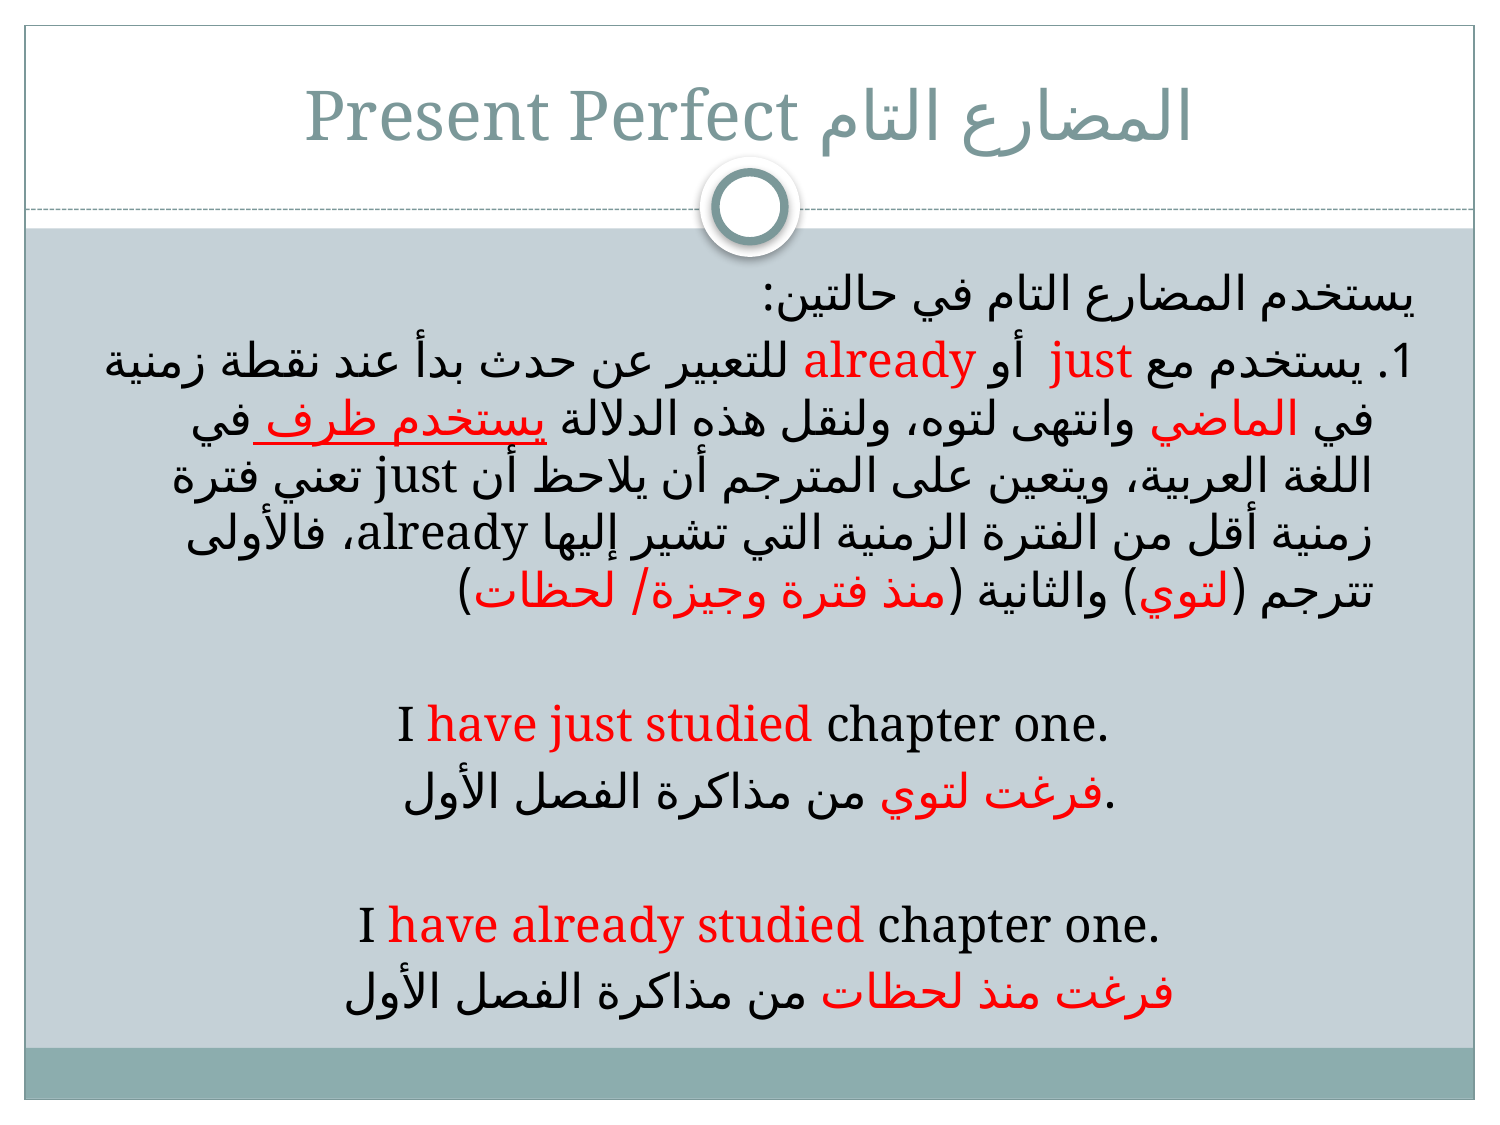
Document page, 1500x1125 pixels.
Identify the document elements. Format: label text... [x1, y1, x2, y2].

title المضارع التام Present Perfect [49, 37, 1450, 162]
list يستخدم المضارع التام في حالتين: 1. يستخدم مع just أو already للتعبير عن حدث بدأ عند نقطة زمنية في الماضي وانتهى لتوه، ولنقل هذه الدلالة يستخدم ظرف في اللغة العربية، ويتعين على المترجم أن يلاحظ أن just تعني فترة زمنية أقل من الفترة الزمنية التي تشير إليها already، فالأولى تترجم (لتوي) والثانية (منذ فترة وجيزة/ لحظات) I have just studied chapter one. فرغت لتوي من مذاكرة الفصل الأول. I have already studied chapter one. فرغت منذ لحظات من مذاكرة الفصل الأول [88, 255, 1431, 1038]
